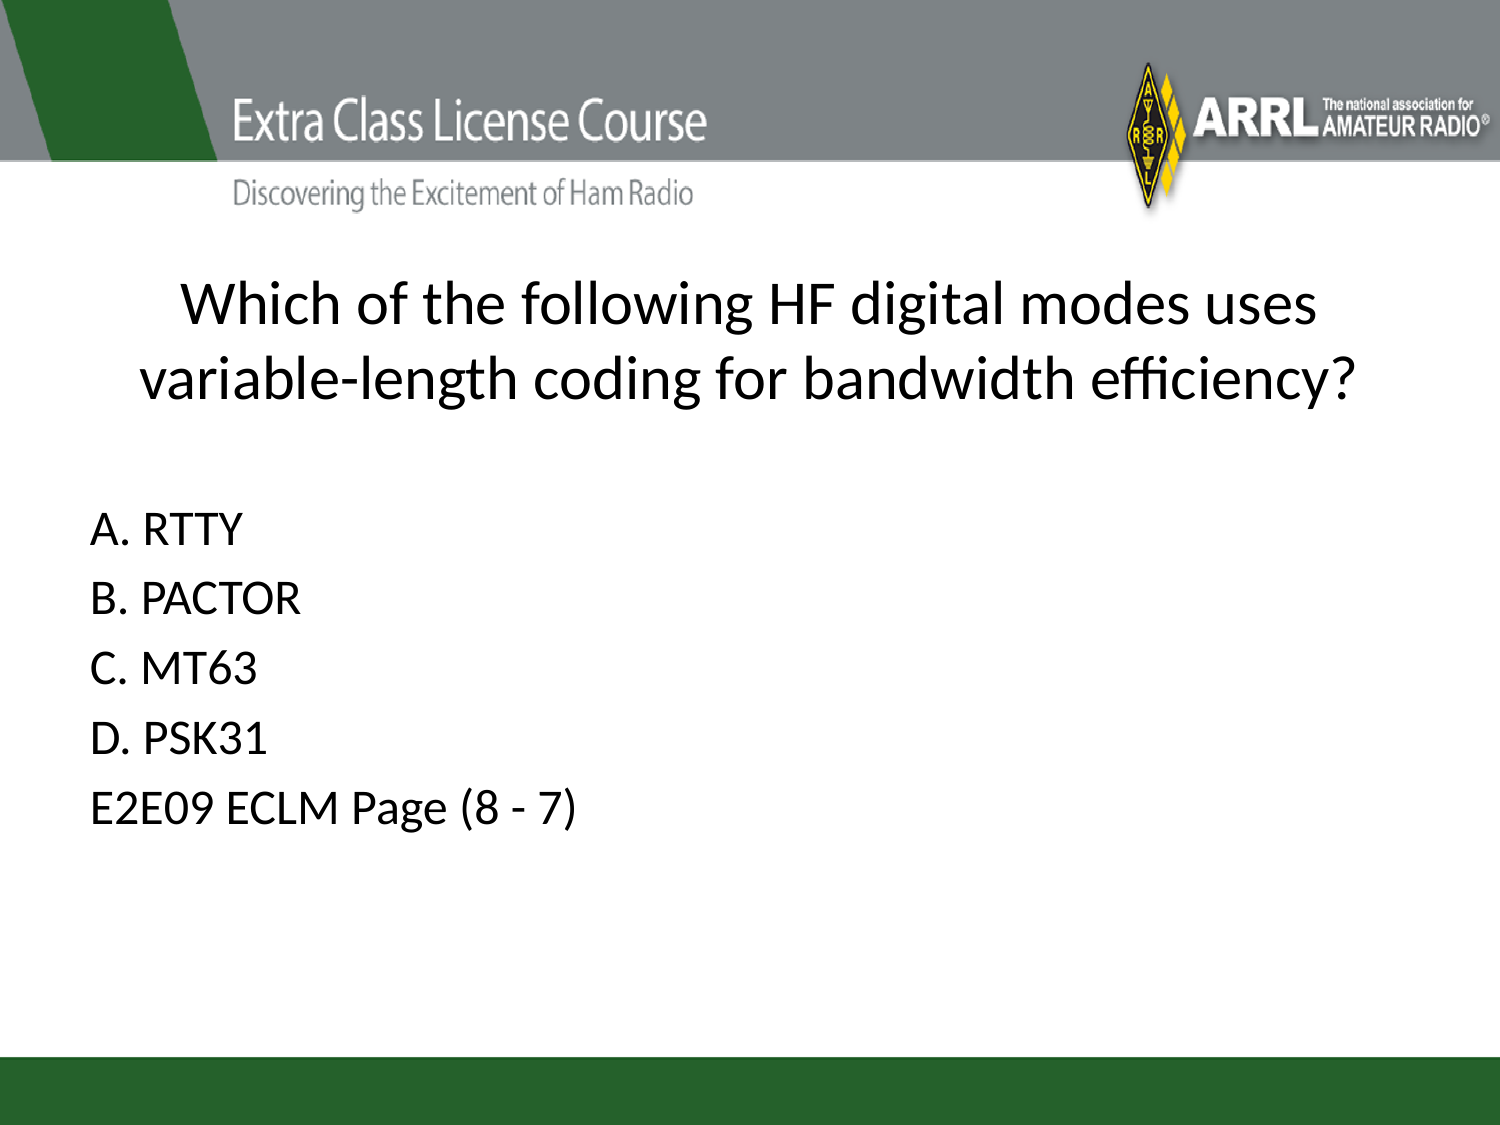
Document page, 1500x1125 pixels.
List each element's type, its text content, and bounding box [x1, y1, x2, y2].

title Which of the following HF digital modes uses variable-length coding for bandwidth efficiency? [75, 254, 1425, 435]
list A. RTTY B. PACTOR C. MT63 D. PSK31 E2E09 ECLM Page (8 - 7) [75, 487, 1425, 1005]
picture [0, 0, 1500, 1125]
